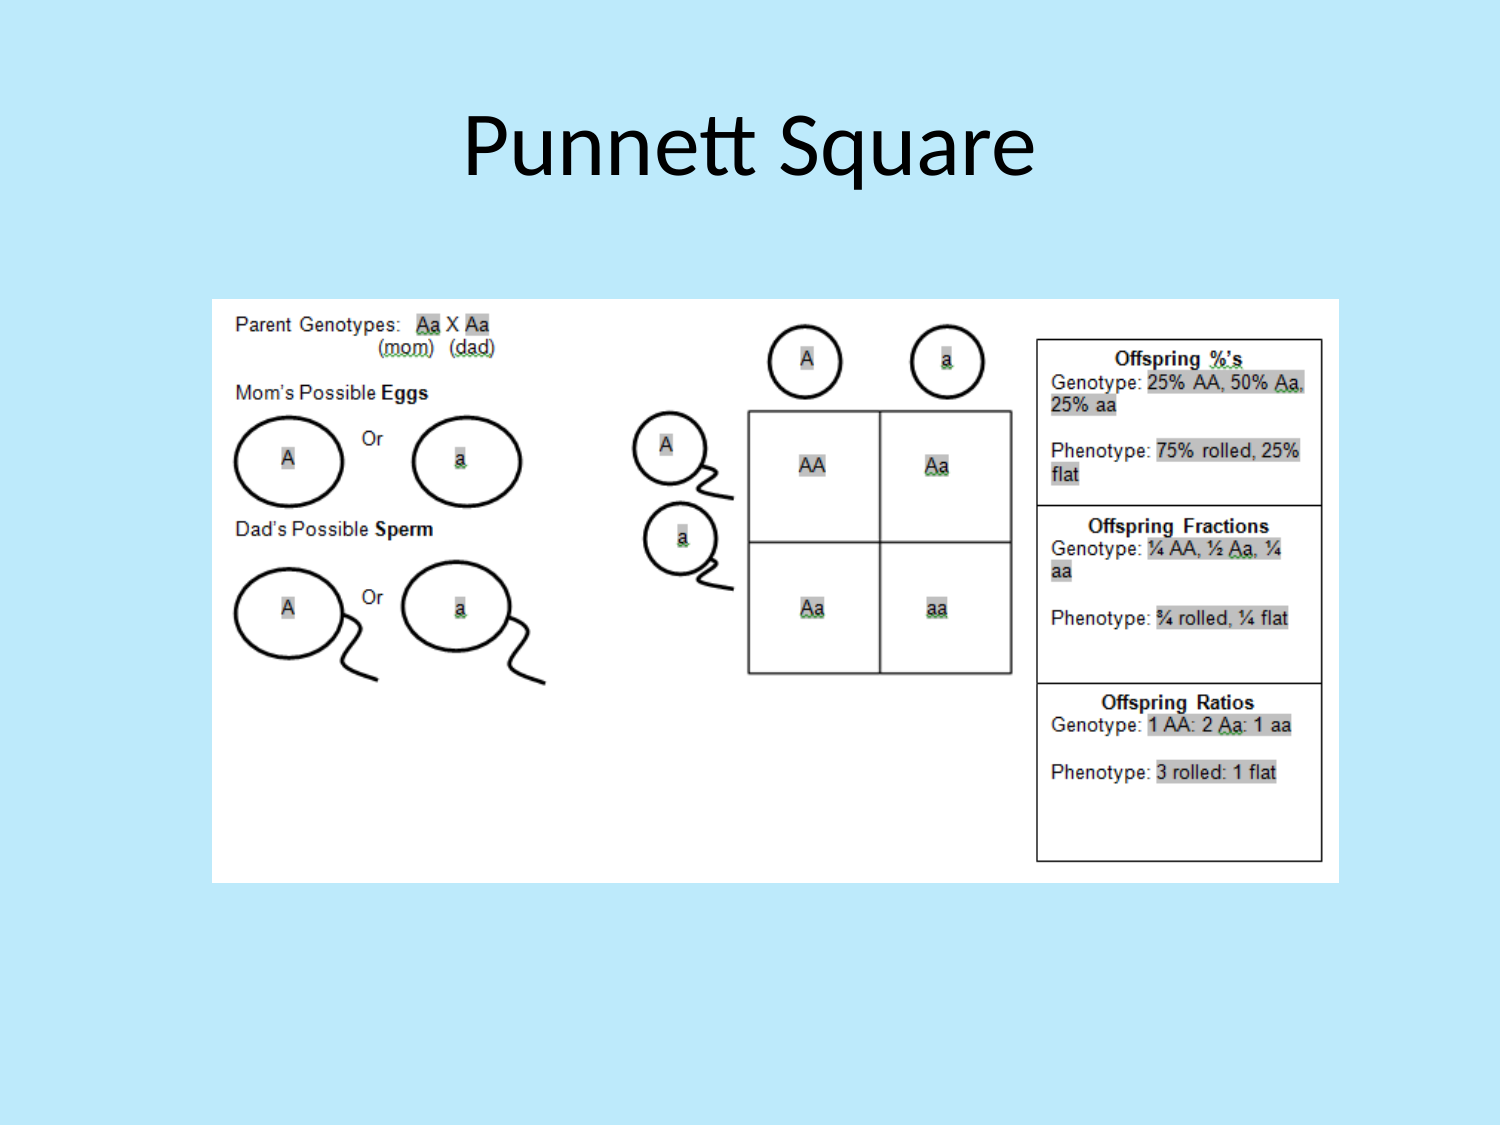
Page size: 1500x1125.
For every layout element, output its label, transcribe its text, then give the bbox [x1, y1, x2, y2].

picture [212, 299, 1340, 884]
title Punnett Square [75, 45, 1425, 233]
